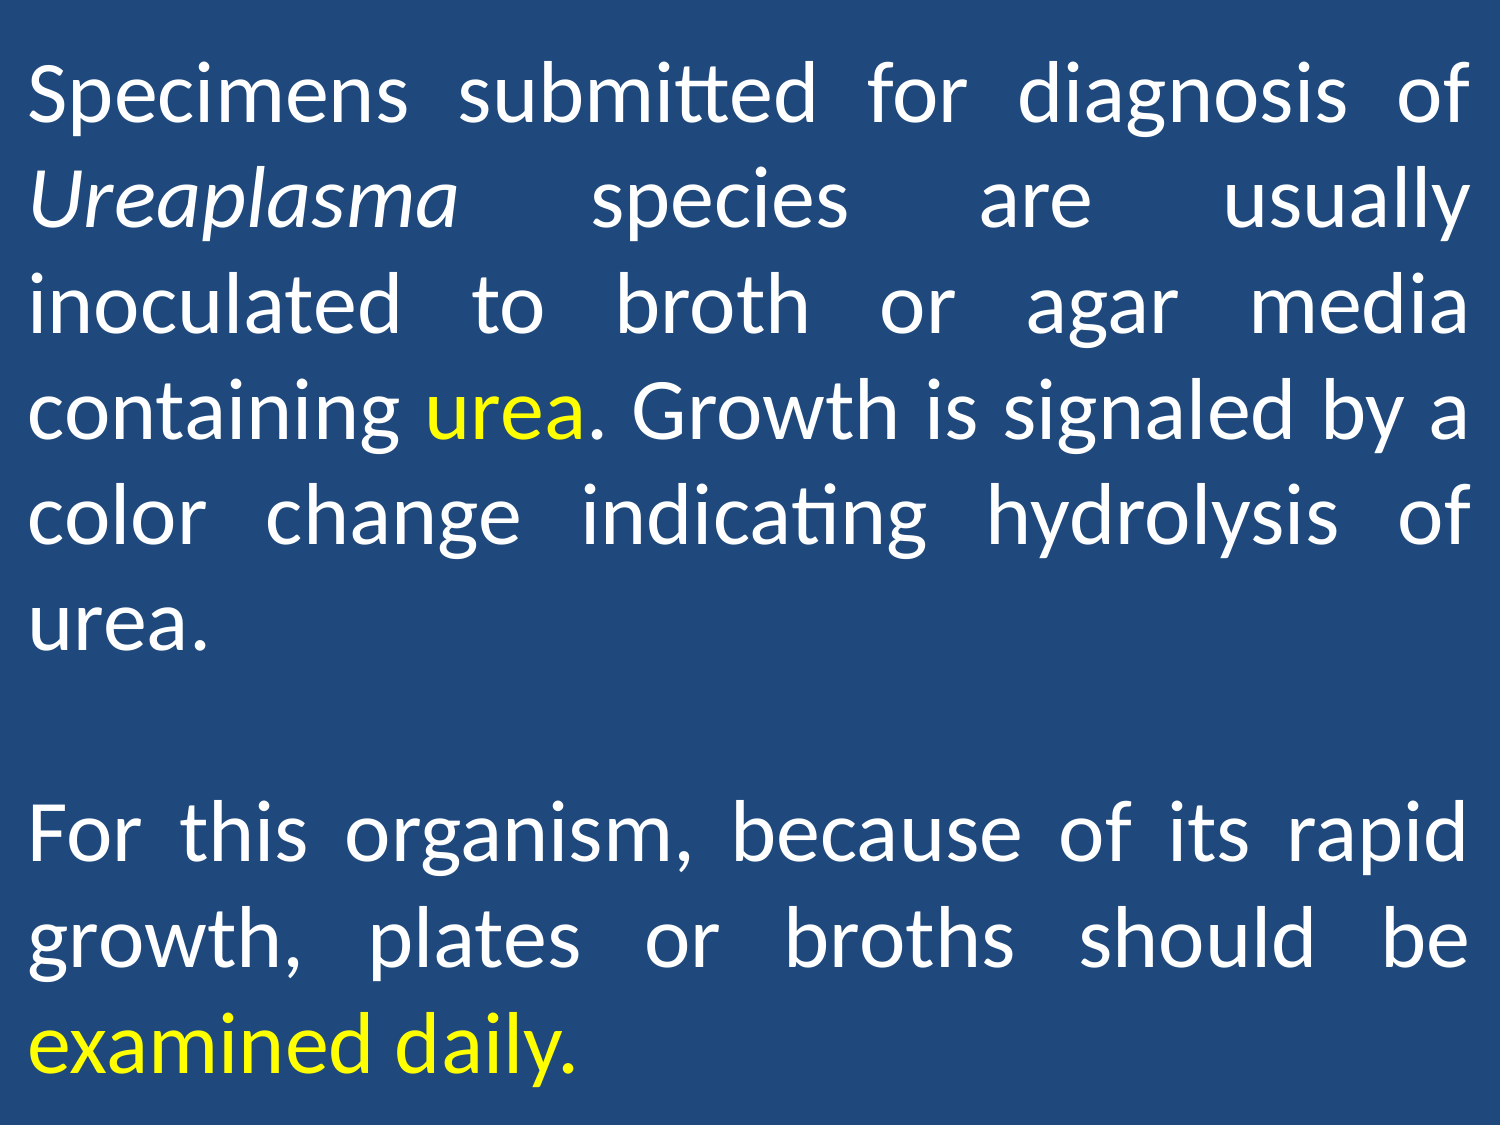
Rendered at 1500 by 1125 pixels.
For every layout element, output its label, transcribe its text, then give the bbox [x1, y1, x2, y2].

title Specimens submitted for diagnosis of Ureaplasma species are usually inoculated to broth or agar media containing urea. Growth is signaled by a color change indicating hydrolysis of urea. For this organism, because of its rapid growth, plates or broths should be examined daily. [12, 24, 1488, 1100]
